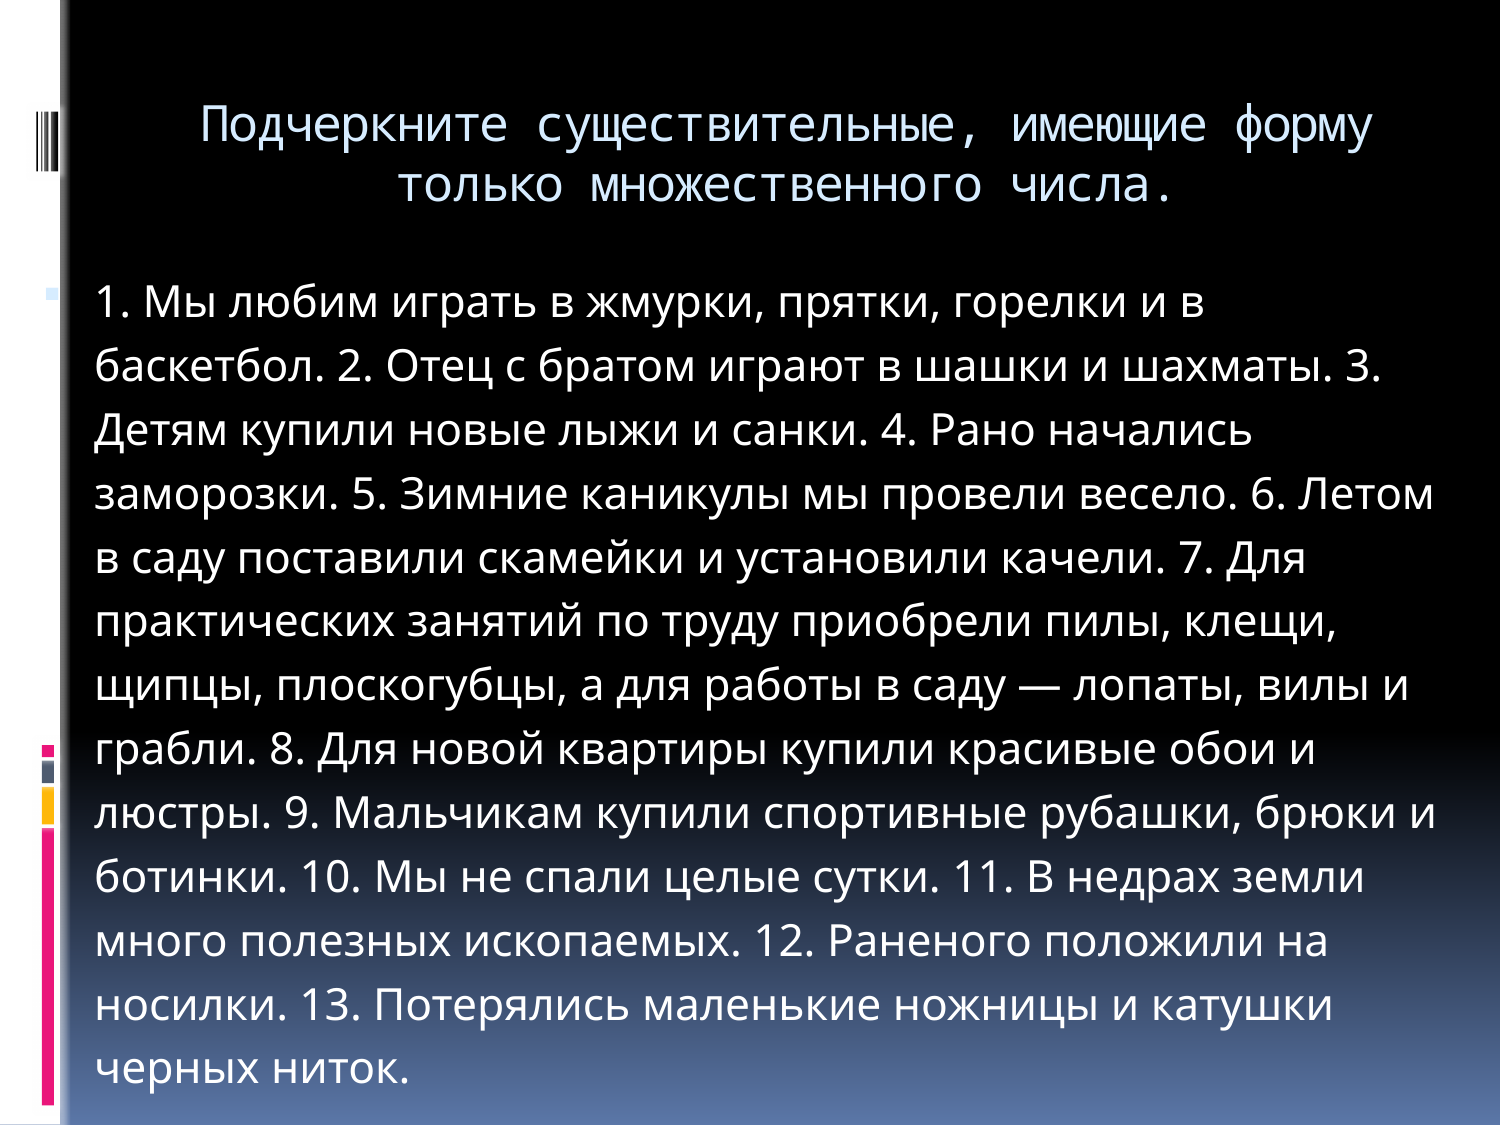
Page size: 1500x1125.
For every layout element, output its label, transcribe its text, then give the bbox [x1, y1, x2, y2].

list 1. Мы любим играть в жмурки, прятки, горелки и в баскетбол. 2. Отец с братом играют в шашки и шахматы. 3. Детям купили новые лыжи и санки. 4. Рано начались заморозки. 5. Зимние каникулы мы провели весело. 6. Летом в саду поставили скамейки и установили качели. 7. Для практических занятий по труду приобрели пилы, клещи, щипцы, плоскогубцы, а для работы в саду — лопаты, вилы и грабли. 8. Для новой квартиры купили красивые обои и люстры. 9. Мальчикам купили спортивные рубашки, брюки и ботинки. 10. Мы не спали целые сутки. 11. В недрах земли много полезных ископаемых. 12. Раненого положили на носилки. 13. Потерялись маленькие ножницы и катушки черных ниток. [17, 255, 1459, 1106]
title Подчеркните существительные, имеющие форму только множественного числа. [150, 83, 1425, 234]
